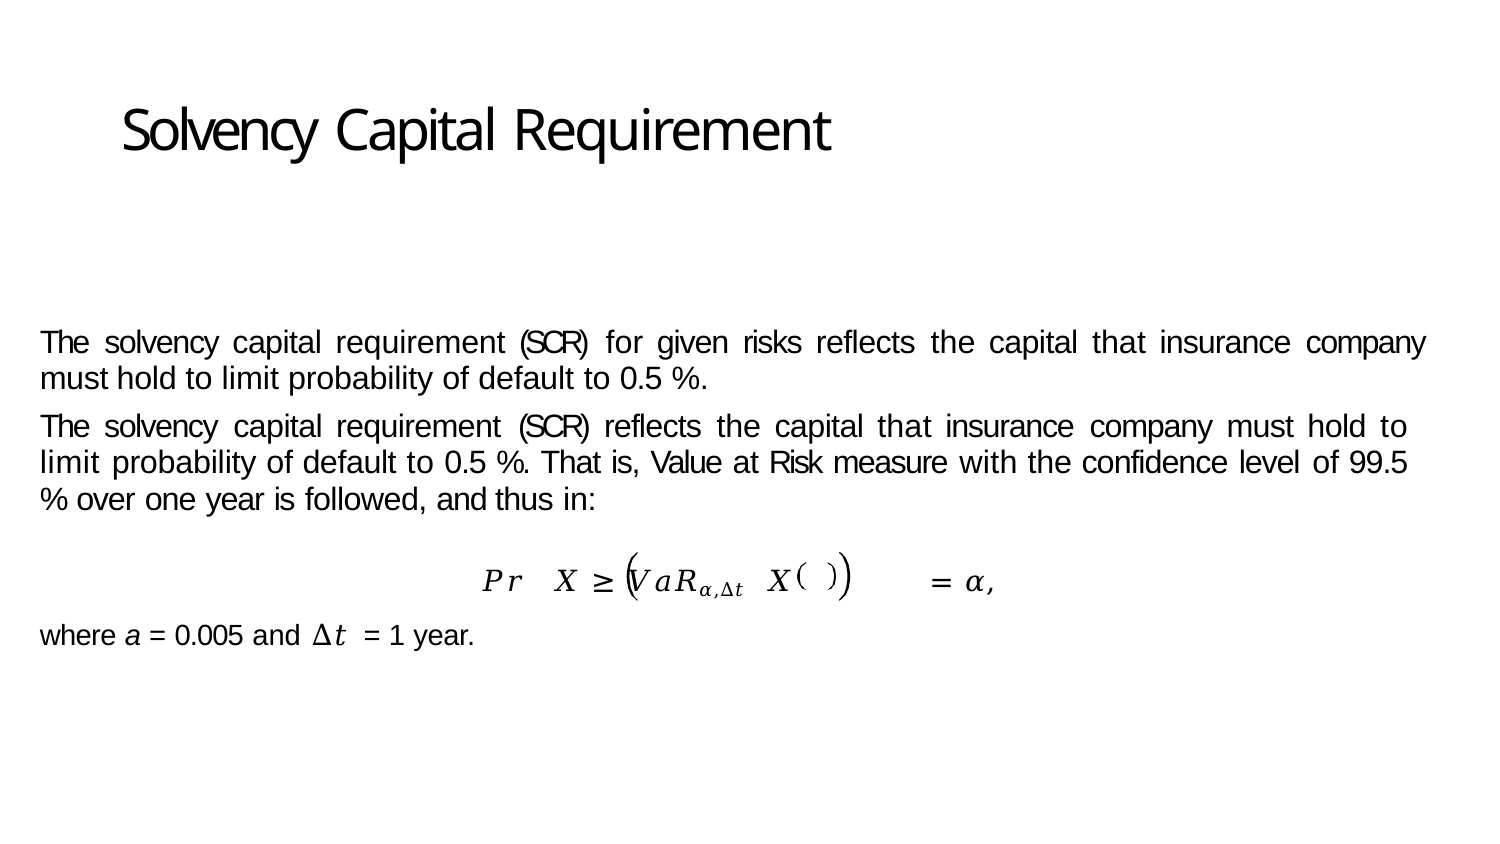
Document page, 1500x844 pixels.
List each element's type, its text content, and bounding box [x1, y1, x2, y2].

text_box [626, 551, 851, 601]
text_box The solvency capital requirement (SCR) for given risks reflects the capital that insurance company must hold to limit probability of default to 0.5 %. The solvency capital requirement (SCR) reflects the capital that insurance company must hold to limit probability of default to 0.5 %. That is, Value at Risk measure with the confidence level of 99.5 % over one year is followed, and thus in: 𝑃𝑟 𝑋 ≥ 𝑉𝑎𝑅𝛼,Δ𝑡 𝑋 = 𝛼, where a = 0.005 and Δ𝑡 = 1 year. [31, 317, 1434, 652]
title Solvency Capital Requirement [103, 54, 1397, 199]
